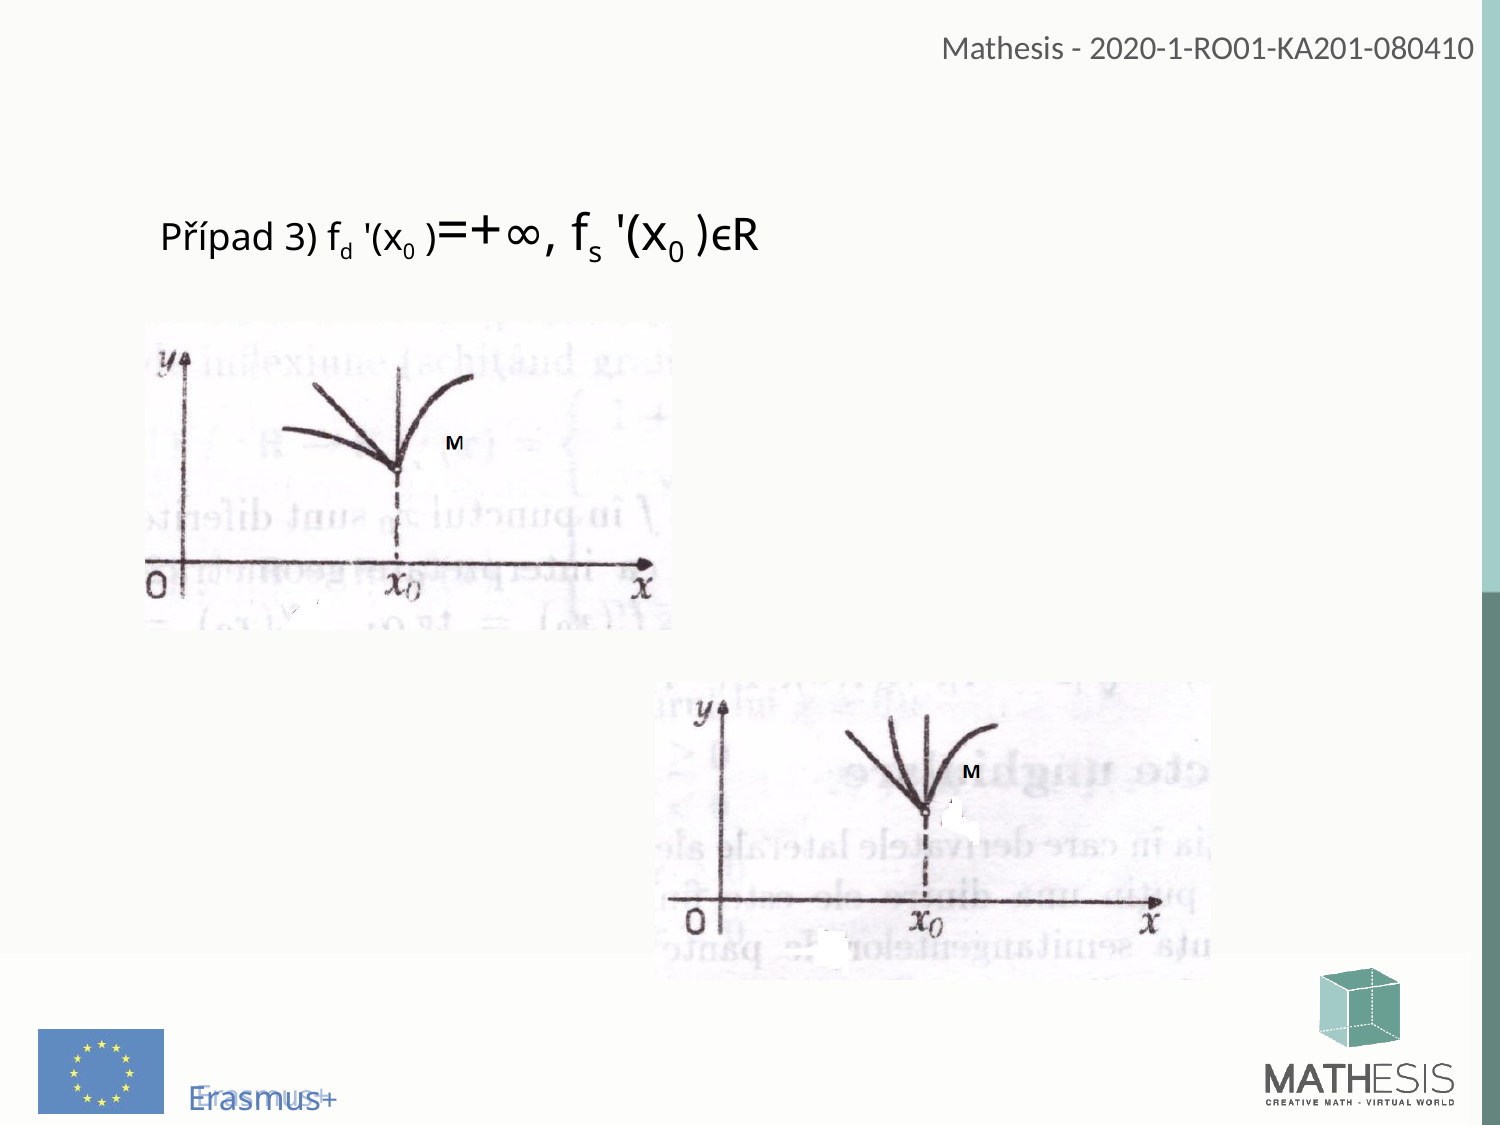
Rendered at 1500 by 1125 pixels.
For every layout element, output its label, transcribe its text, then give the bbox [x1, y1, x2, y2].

text_box Případ 3) fd '(x0 )=+∞, fs '(x0 )ϵR [145, 184, 996, 276]
picture [144, 322, 672, 631]
picture [655, 681, 1211, 980]
